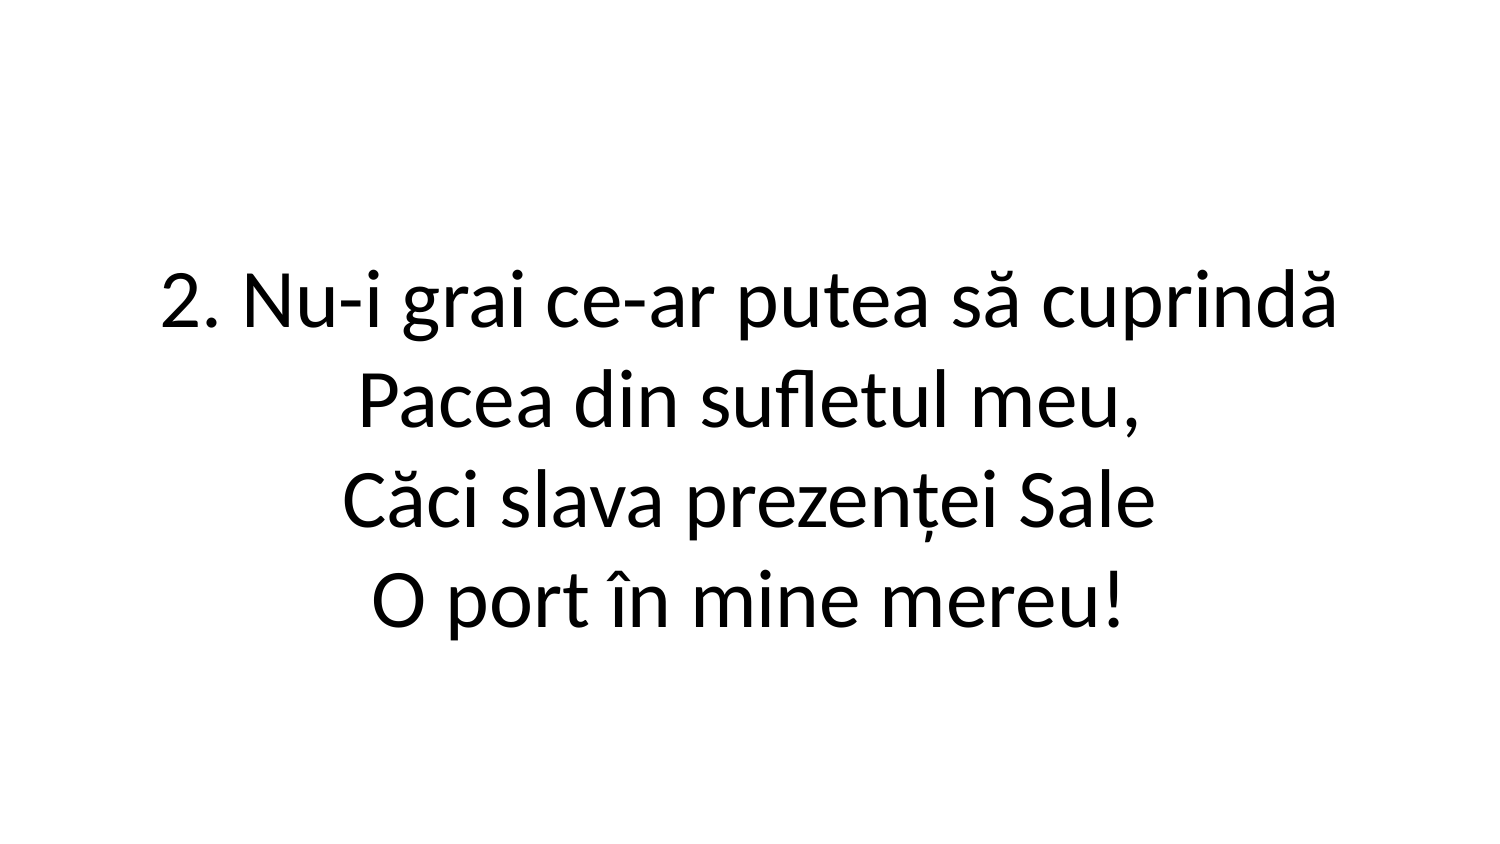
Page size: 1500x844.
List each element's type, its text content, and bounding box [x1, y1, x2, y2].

text_box 2. Nu-i grai ce-ar putea să cuprindă Pacea din sufletul meu, Căci slava prezenței Sale O port în mine mereu! [144, 192, 1356, 652]
